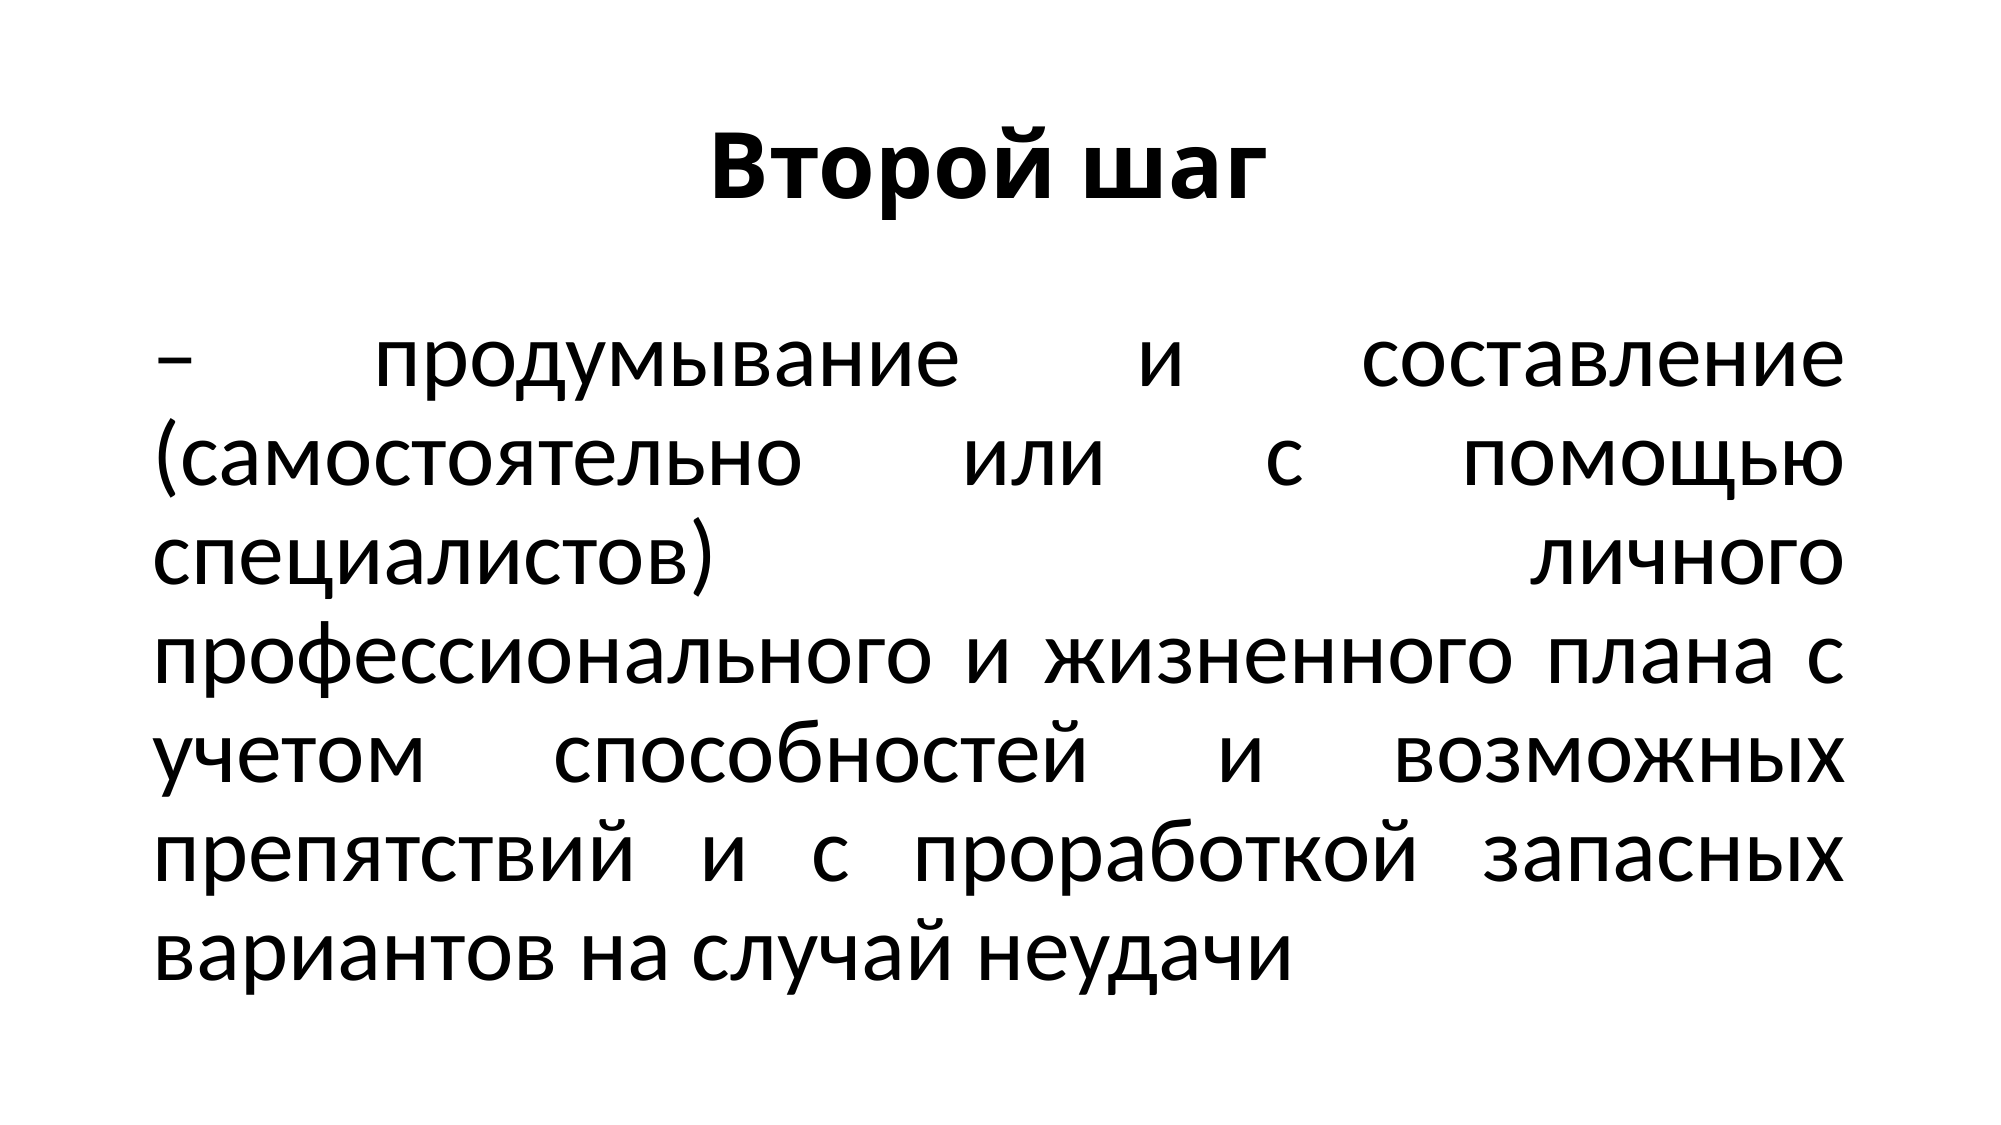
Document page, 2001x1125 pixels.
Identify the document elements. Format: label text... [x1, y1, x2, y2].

title Второй шаг [137, 59, 1863, 278]
list – продумывание и составление (самостоятельно или с помощью специалистов) личного профессионального и жизненного плана с учетом способностей и возможных препятствий и с проработкой запасных вариантов на случай неудачи [137, 299, 1863, 1014]
